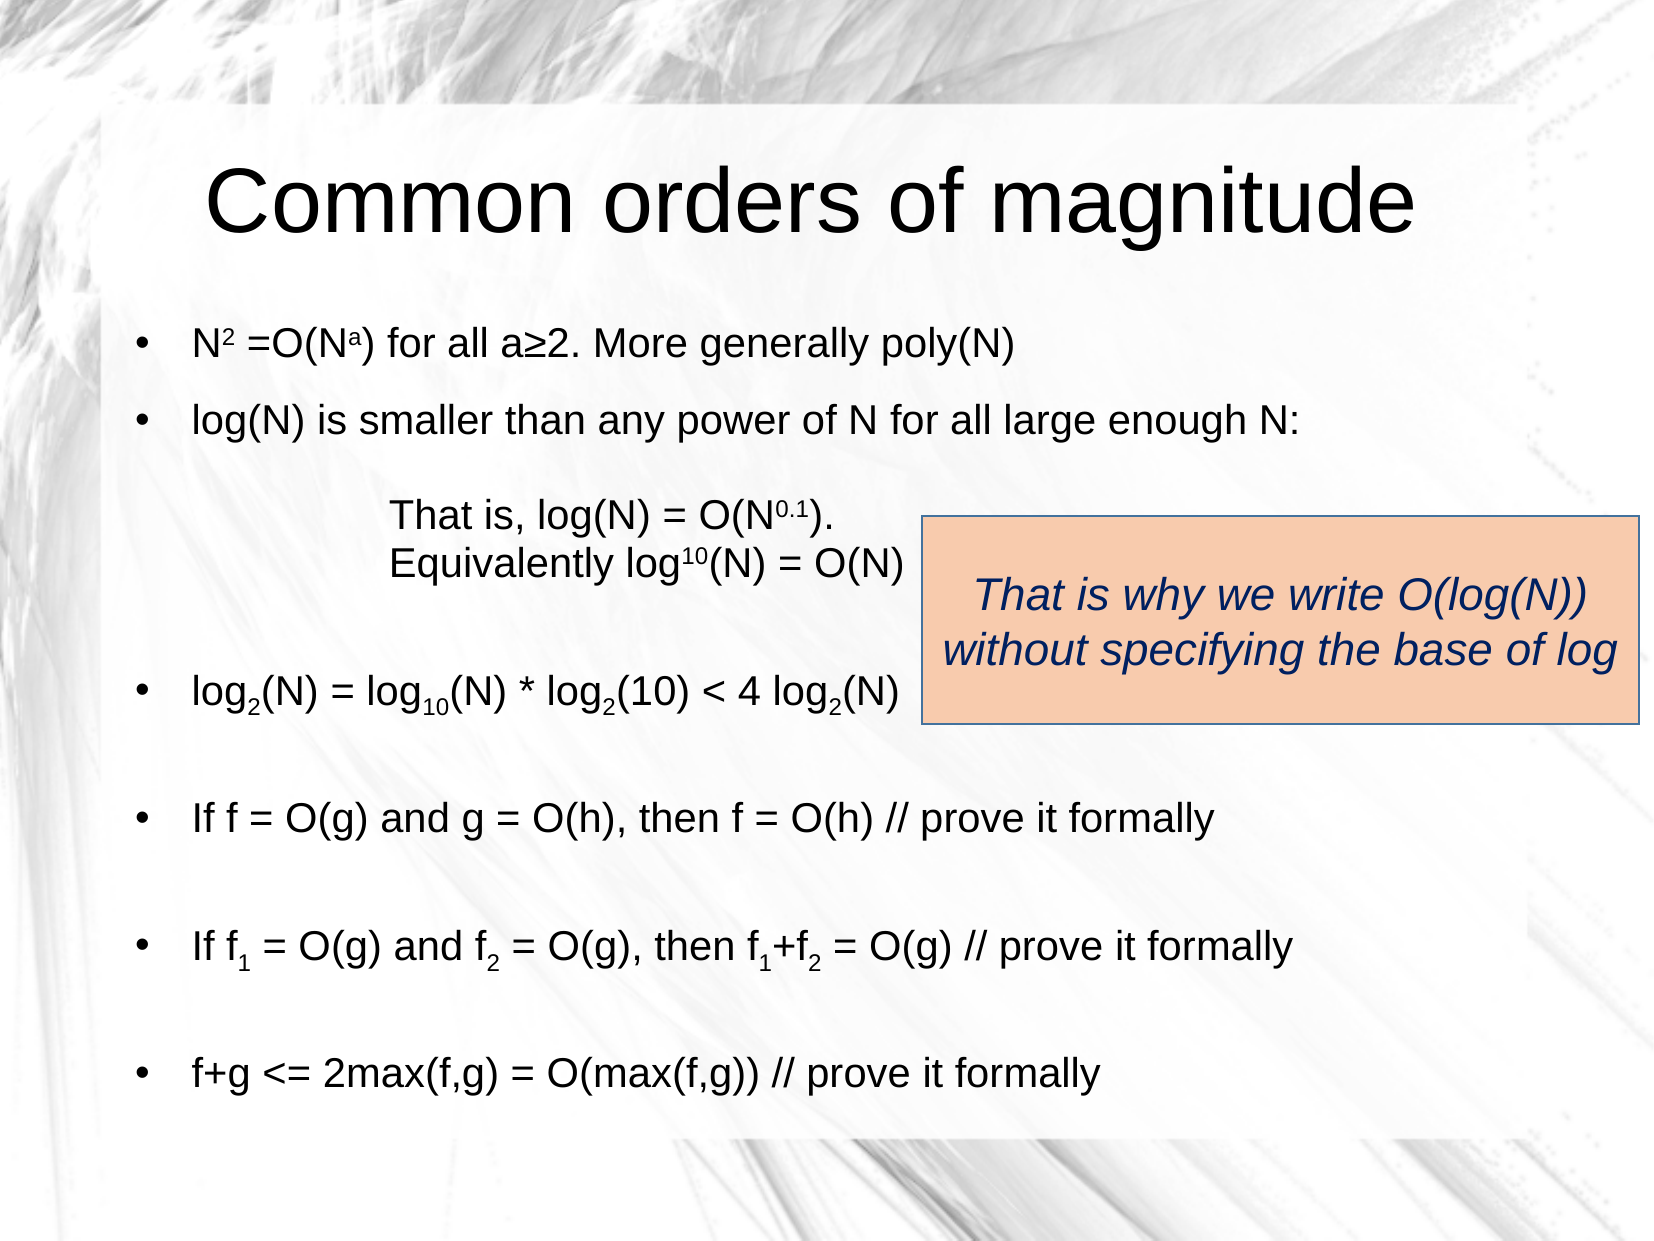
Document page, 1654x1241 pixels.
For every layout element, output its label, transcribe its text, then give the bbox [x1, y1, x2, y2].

list N2 =O(Na) for all a≥2. More generally poly(N) log(N) is smaller than any power of N for all large enough N: That is, log(N) = O(N0.1). Equivalently log10(N) = O(N) log2(N) = log10(N) * log2(10) < 4 log2(N) If f = O(g) and g = O(h), then f = O(h) // prove it formally If f1 = O(g) and f2 = O(g), then f1+f2 = O(g) // prove it formally f+g <= 2max(f,g) = O(max(f,g)) // prove it formally [118, 319, 1571, 1102]
text_box That is why we write O(log(N)) without specifying the base of log [921, 516, 1639, 724]
picture [0, 0, 1654, 1241]
title Common orders of magnitude [118, 112, 1506, 281]
